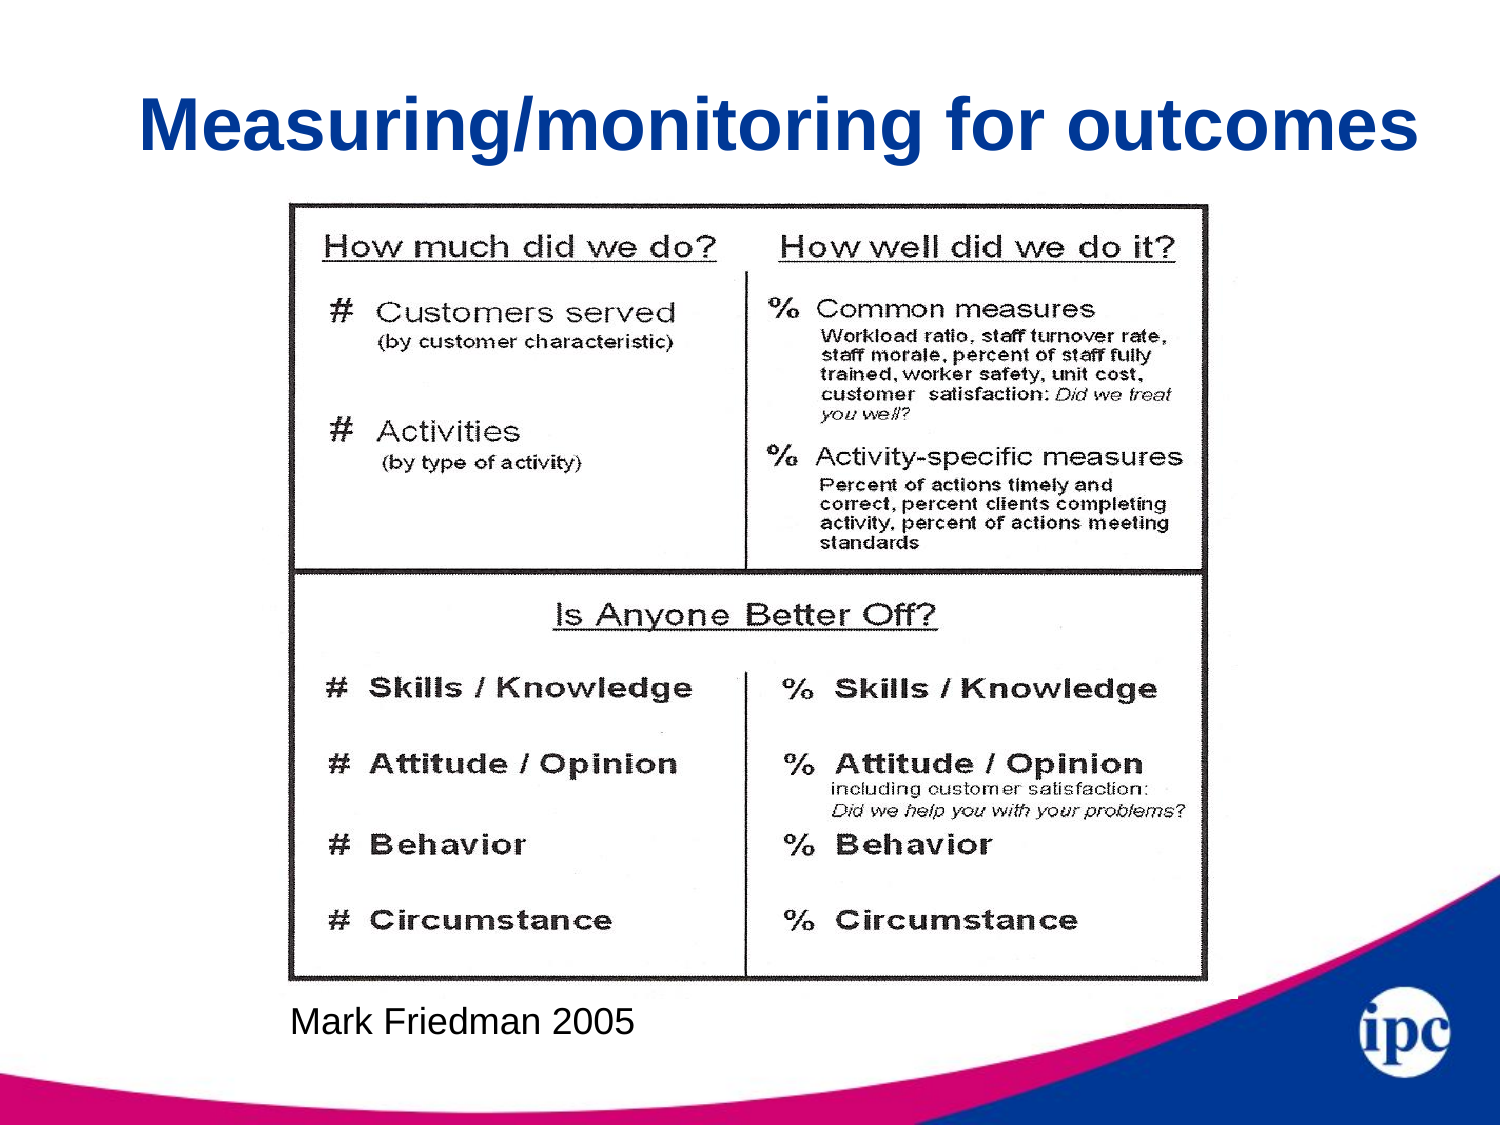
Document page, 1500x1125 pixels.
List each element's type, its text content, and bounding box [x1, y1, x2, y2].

title Measuring/monitoring for outcomes [123, 78, 1457, 258]
text_box Mark Friedman 2005 [274, 999, 663, 1050]
picture [0, 0, 1500, 1125]
